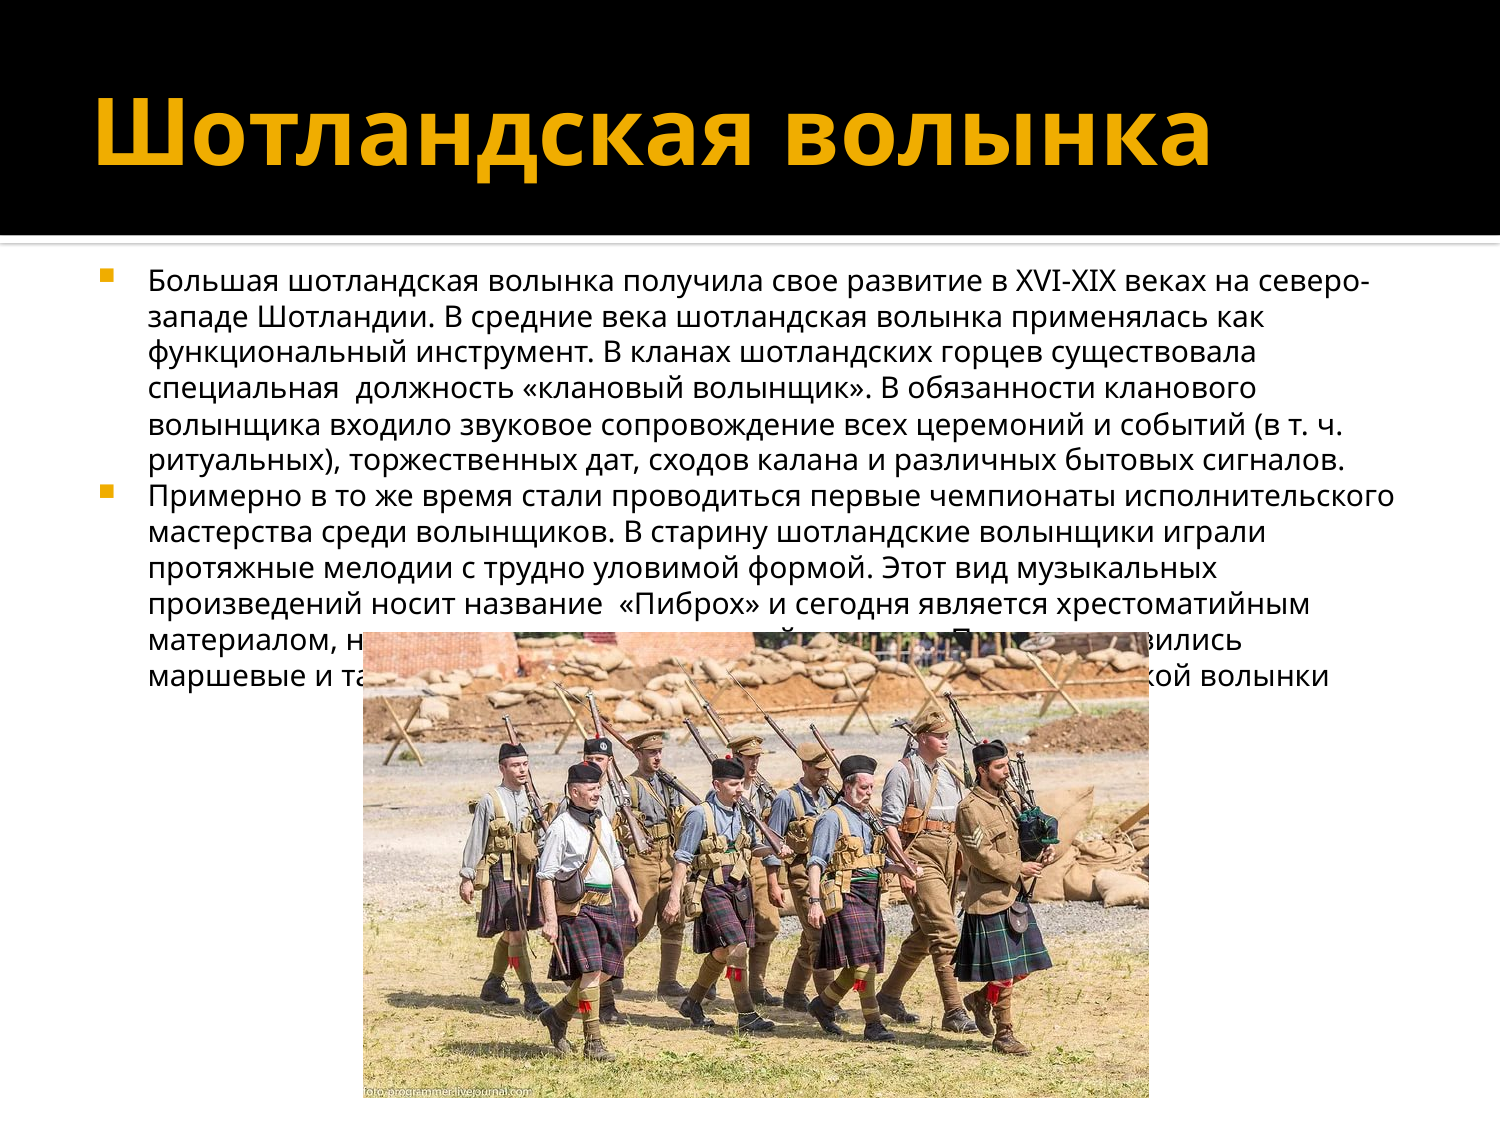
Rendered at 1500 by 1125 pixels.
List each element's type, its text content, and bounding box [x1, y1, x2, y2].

picture [363, 632, 1149, 1098]
title Шотландская волынка [75, 25, 1425, 231]
list Большая шотландская волынка получила свое развитие в XVI-XIX веках на северо-западе Шотландии. В средние века шотландская волынка применялась как функциональный инструмент. В кланах шотландских горцев существовала специальная должность «клановый волынщик». В обязанности кланового волынщика входило звуковое сопровождение всех церемоний и событий (в т. ч. ритуальных), торжественных дат, сходов калана и различных бытовых сигналов. Примерно в то же время стали проводиться первые чемпионаты исполнительского мастерства среди волынщиков. В старину шотландские волынщики играли протяжные мелодии с трудно уловимой формой. Этот вид музыкальных произведений носит название «Пиброх» и сегодня является хрестоматийным материалом, написанным для шотландской волынки. Позднее появились маршевые и танцевальные формы музыки для большой шотландской волынки [70, 246, 1421, 752]
